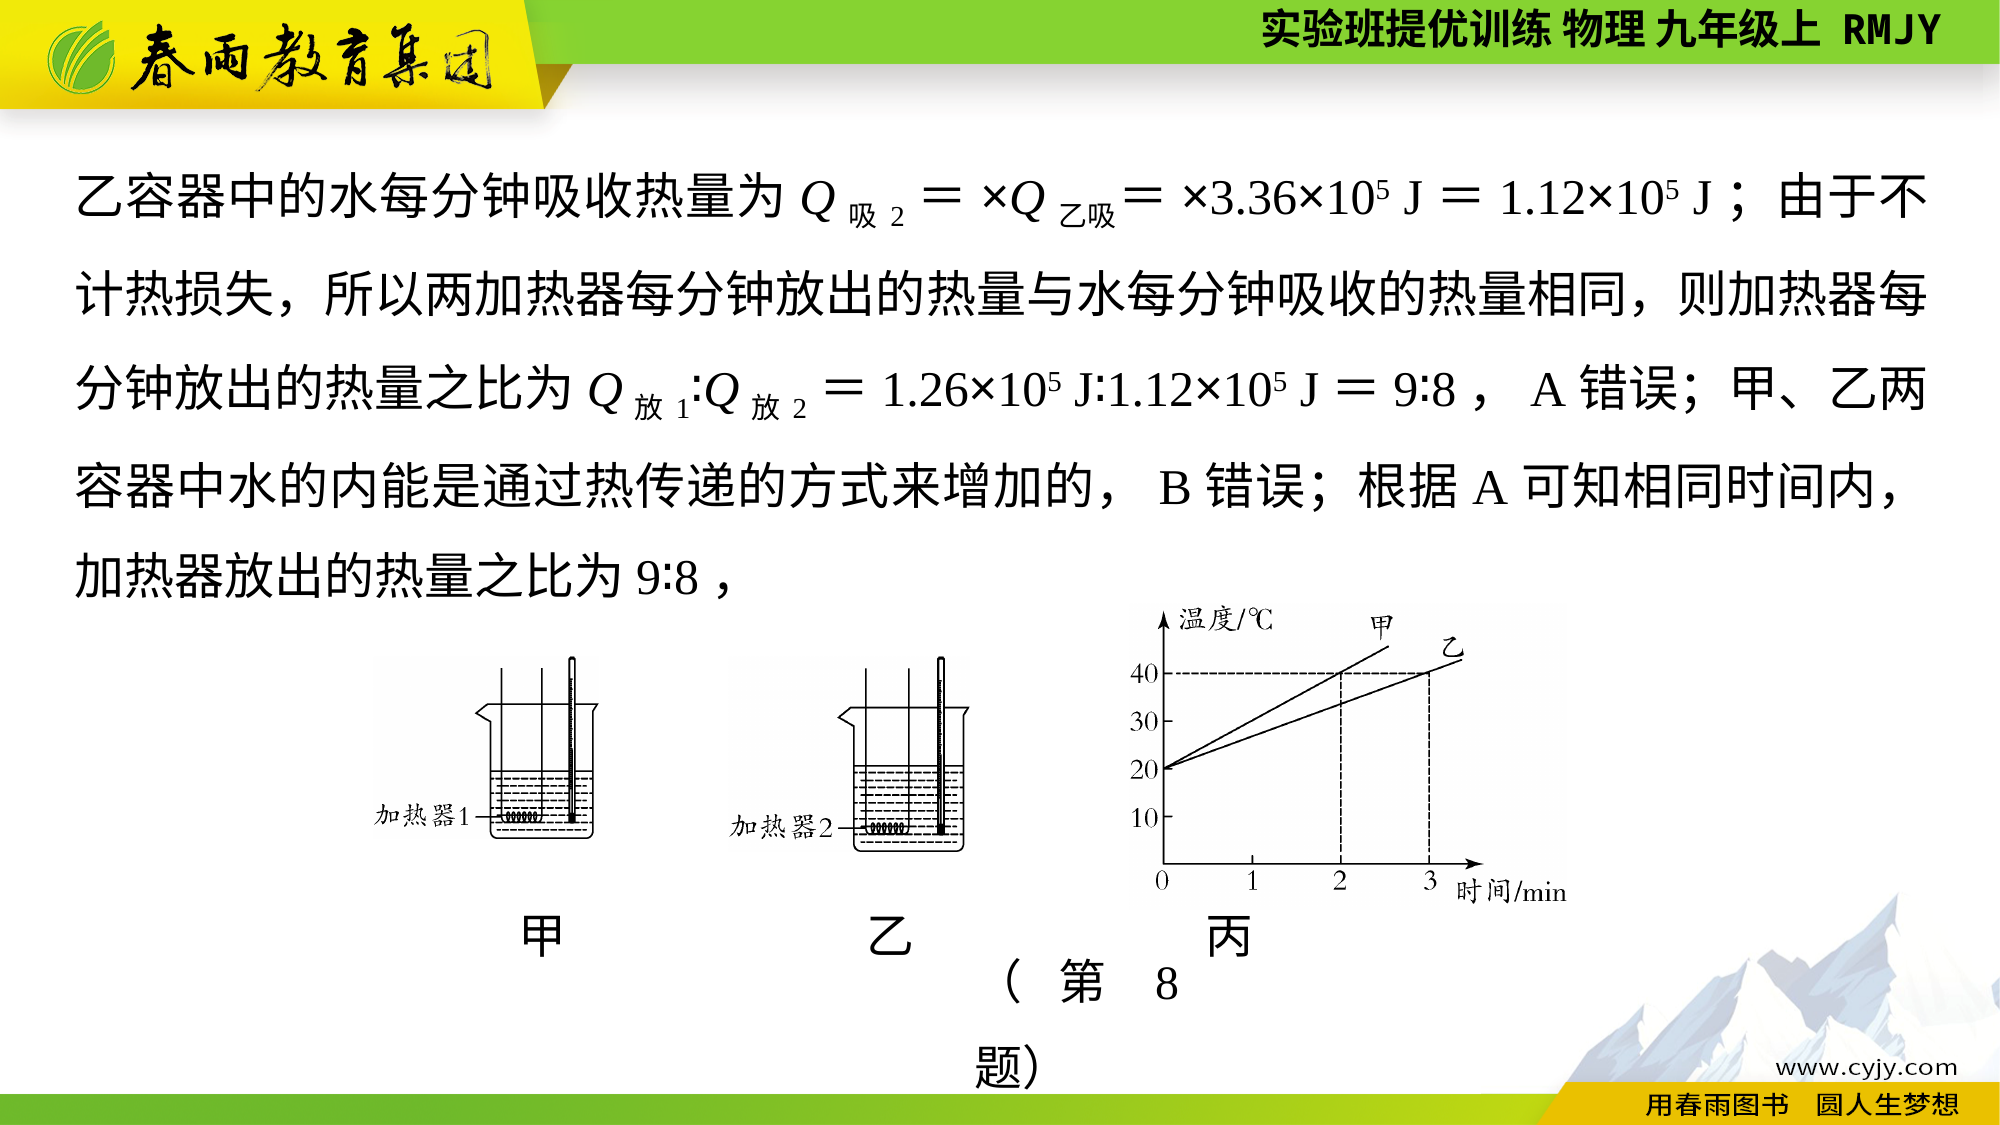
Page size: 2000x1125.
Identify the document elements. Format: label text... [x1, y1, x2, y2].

text_box 甲 乙 丙 [503, 869, 1125, 971]
text_box （第8题） [959, 915, 1206, 1017]
text_box 甲 乙 丙 [1206, 919, 1504, 971]
picture [0, 0, 2000, 1125]
